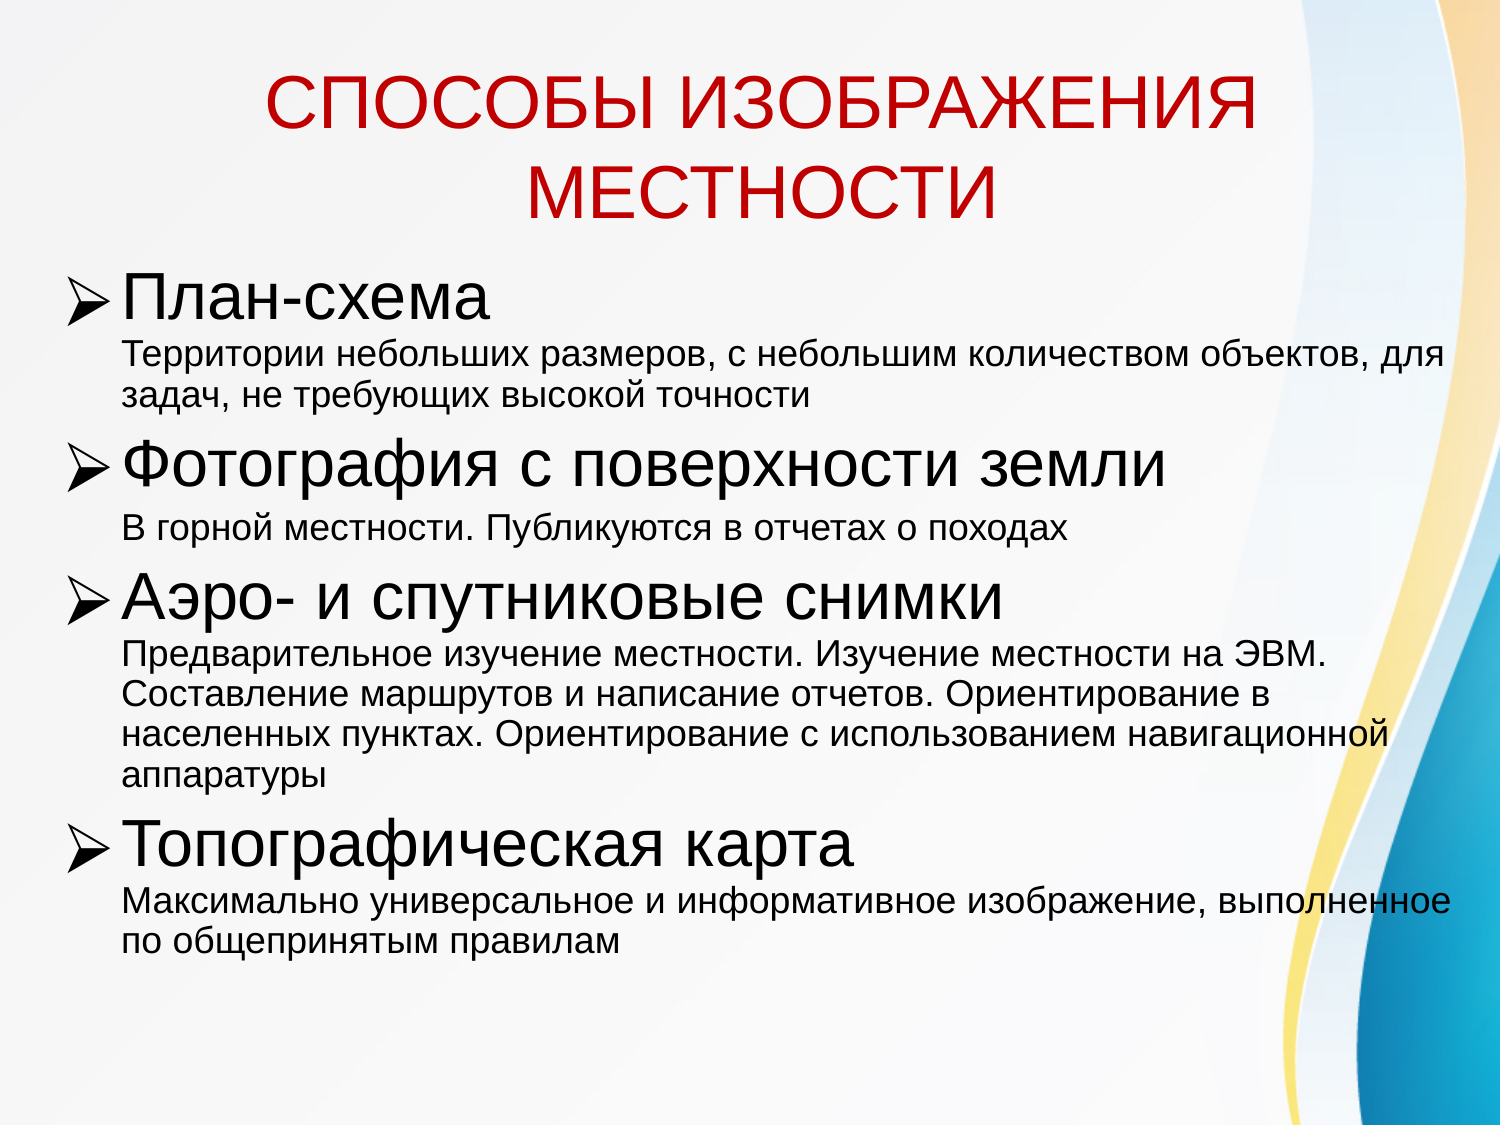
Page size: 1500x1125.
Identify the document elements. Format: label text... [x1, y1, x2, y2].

title СПОСОБЫ ИЗОБРАЖЕНИЯ МЕСТНОСТИ [49, 74, 1476, 213]
list План-схема Территории небольших размеров, с небольшим количеством объектов, для задач, не требующих высокой точности Фотография с поверхности земли В горной местности. Публикуются в отчетах о походах Аэро- и спутниковые снимки Предварительное изучение местности. Изучение местности на ЭВМ. Составление маршрутов и написание отчетов. Ориентирование в населенных пунктах. Ориентирование с использованием навигационной аппаратуры Топографическая карта Максимально универсальное и информативное изображение, выполненное по общепринятым правилам [49, 254, 1476, 998]
picture [0, 0, 1500, 1125]
